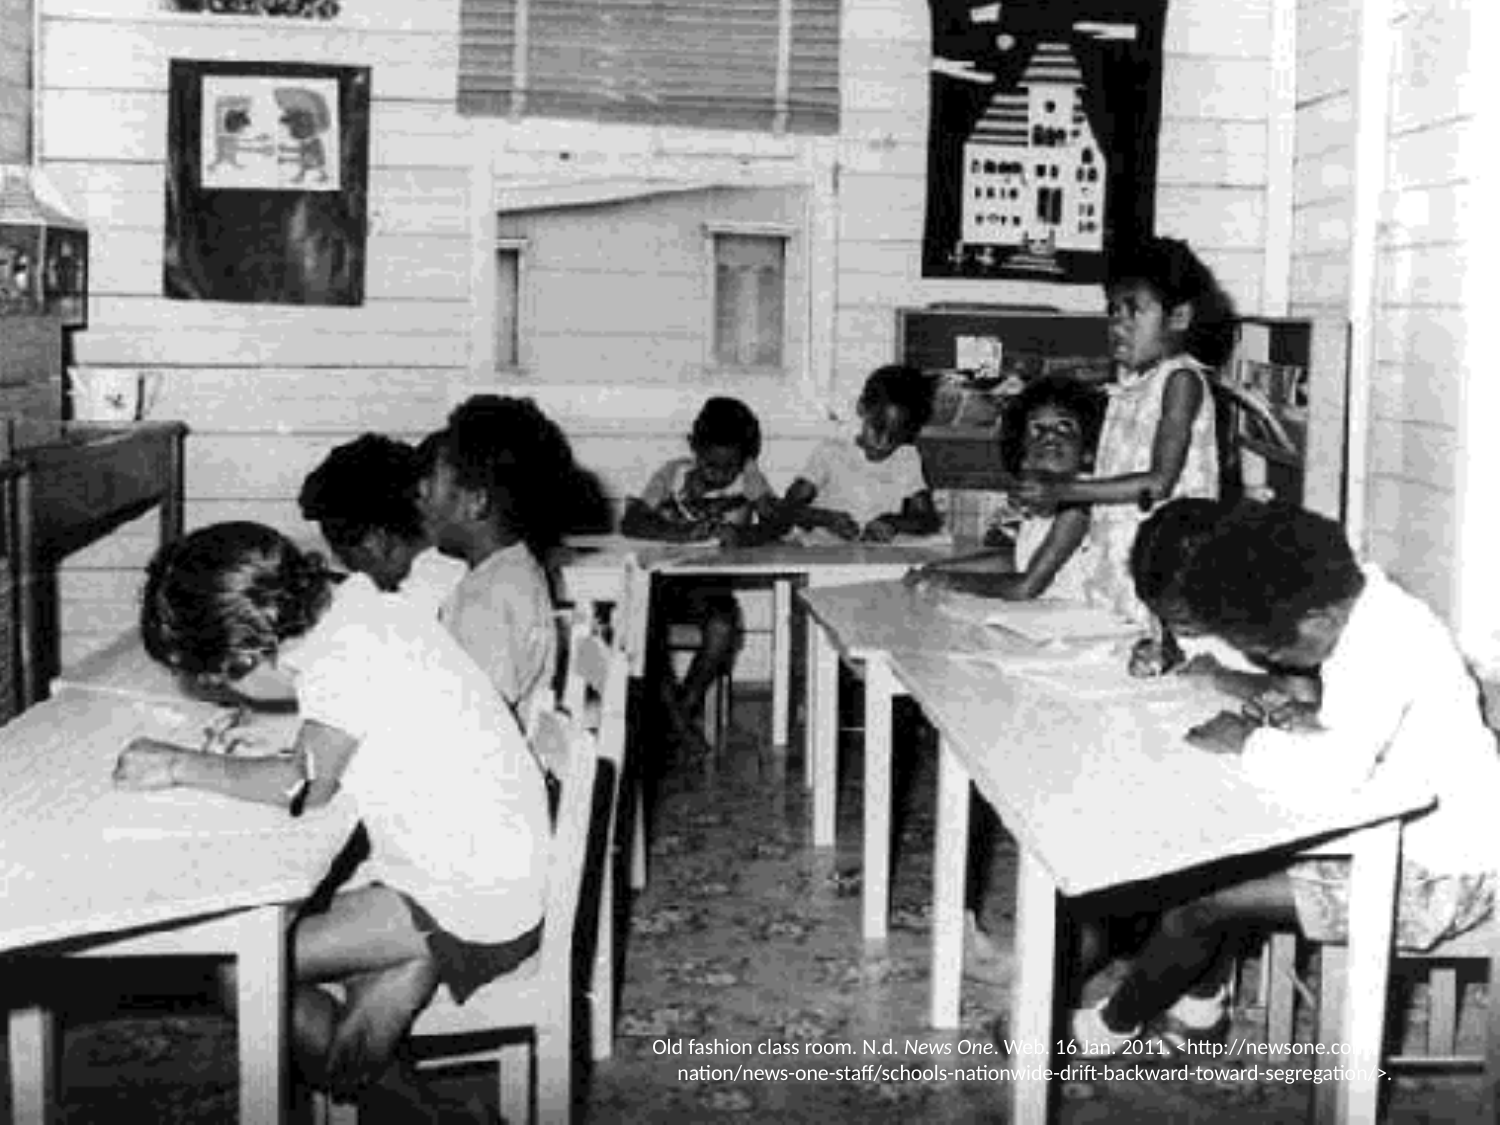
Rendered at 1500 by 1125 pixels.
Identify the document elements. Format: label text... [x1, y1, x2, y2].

text_box Old fashion class room. N.d. News One. Web. 16 Jan. 2011. <http://newsone.com/ nation/news-one-staff/schools-nationwide-drift-backward-toward-segregation/>. [637, 1024, 1438, 1093]
picture [0, 0, 1500, 1125]
